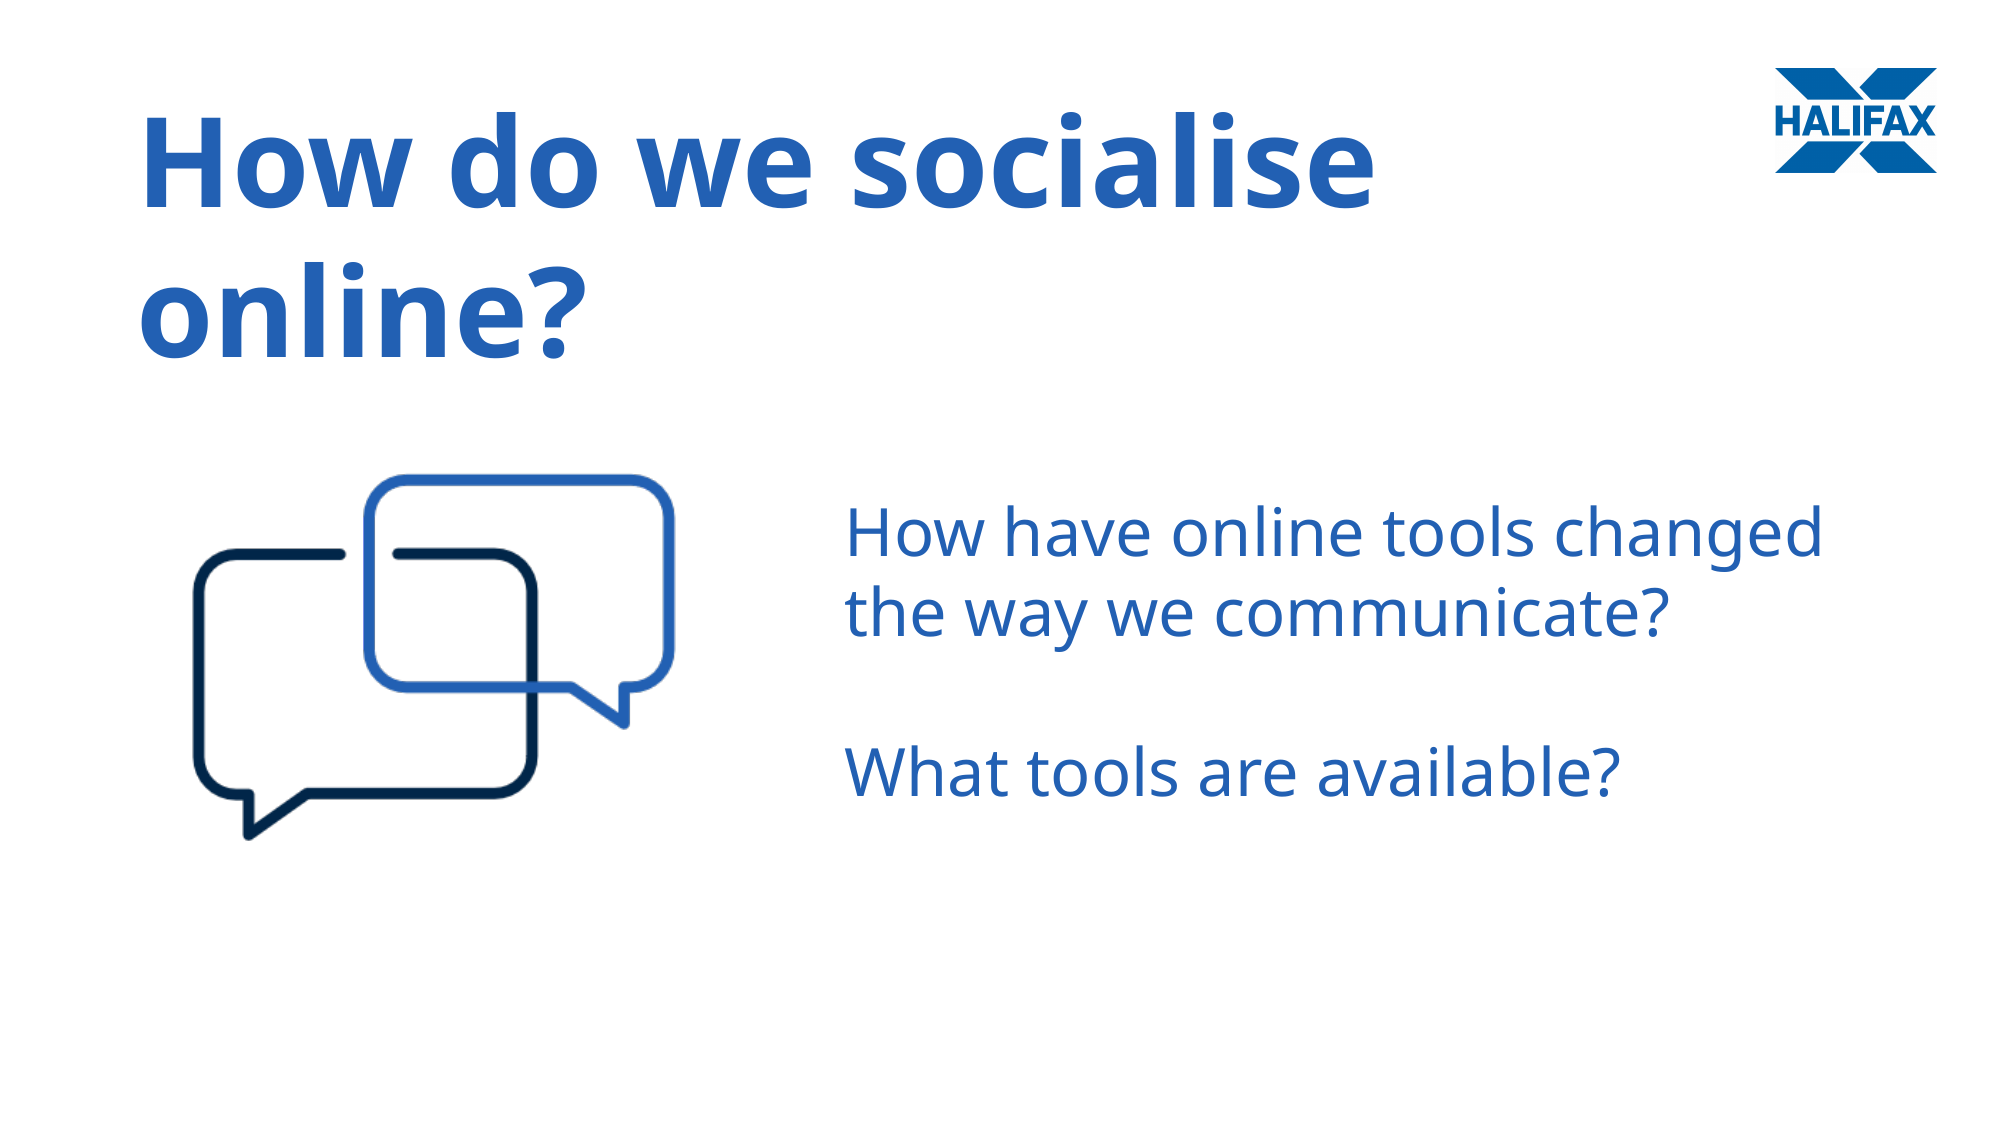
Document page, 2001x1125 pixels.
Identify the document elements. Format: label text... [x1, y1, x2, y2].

list How do we socialise online? [121, 75, 1579, 221]
list How have online tools changed the way we communicate? What tools are available? [830, 328, 1879, 972]
picture [121, 327, 764, 972]
picture [1775, 68, 1937, 173]
